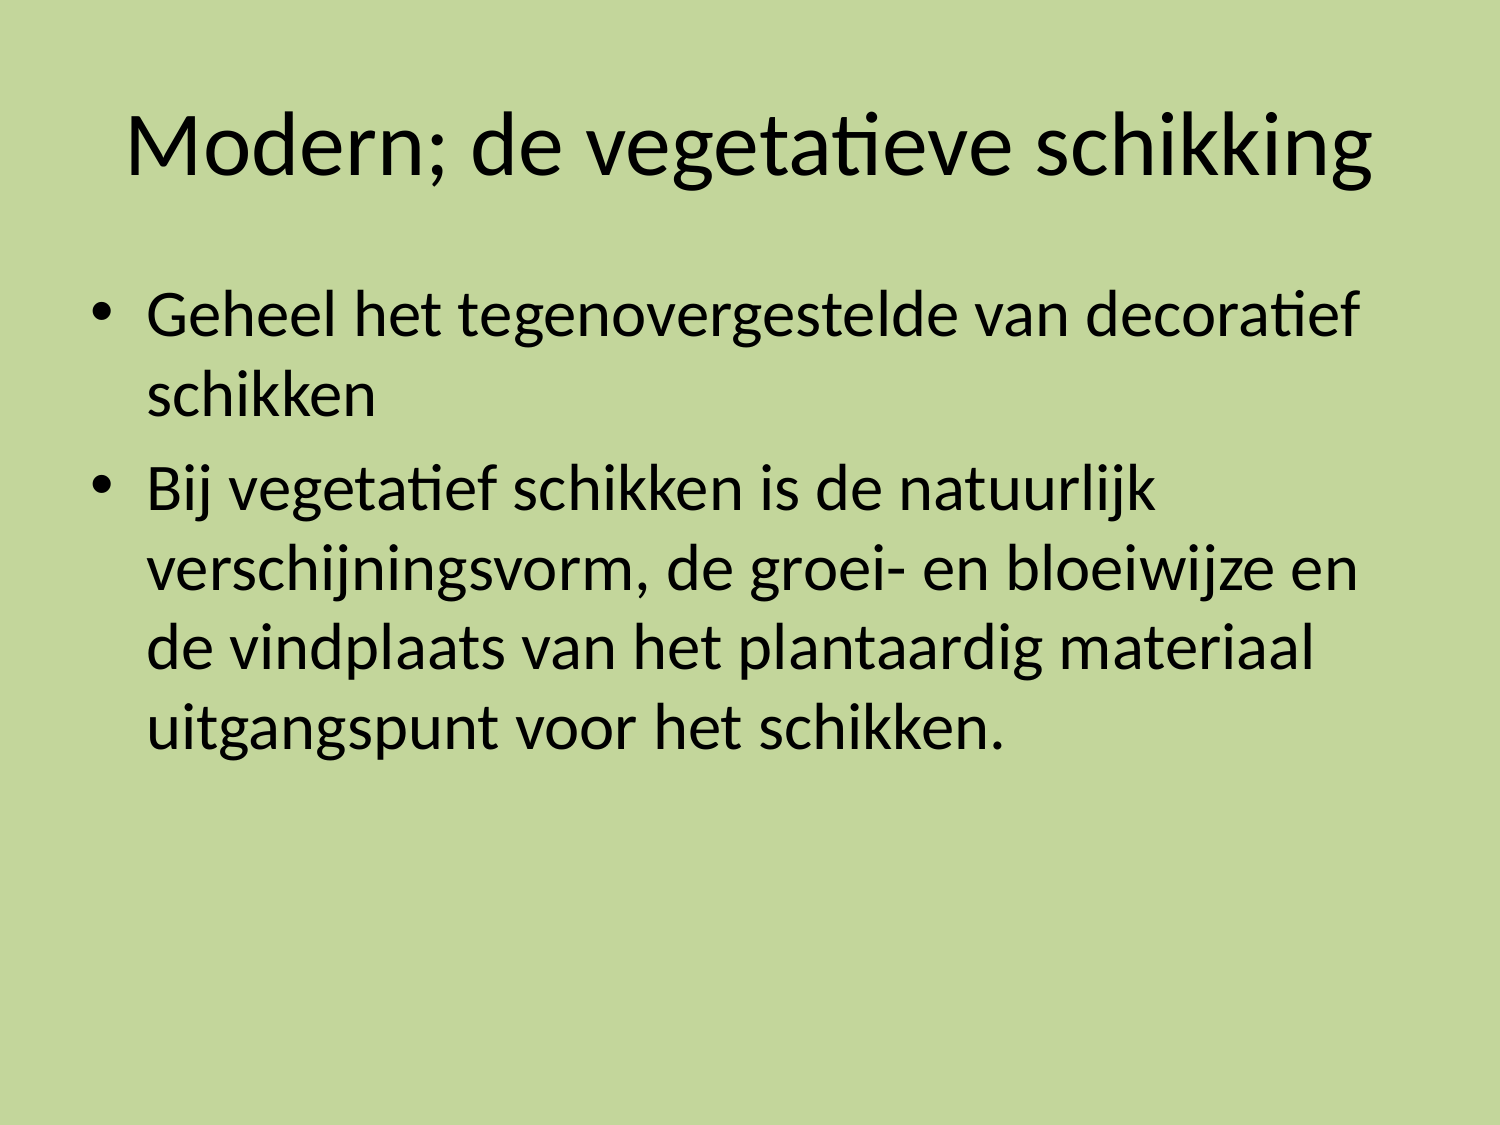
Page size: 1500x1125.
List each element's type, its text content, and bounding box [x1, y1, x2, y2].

title Modern; de vegetatieve schikking [75, 45, 1425, 233]
list Geheel het tegenovergestelde van decoratief schikken Bij vegetatief schikken is de natuurlijk verschijningsvorm, de groei- en bloeiwijze en de vindplaats van het plantaardig materiaal uitgangspunt voor het schikken. [75, 262, 1425, 1005]
